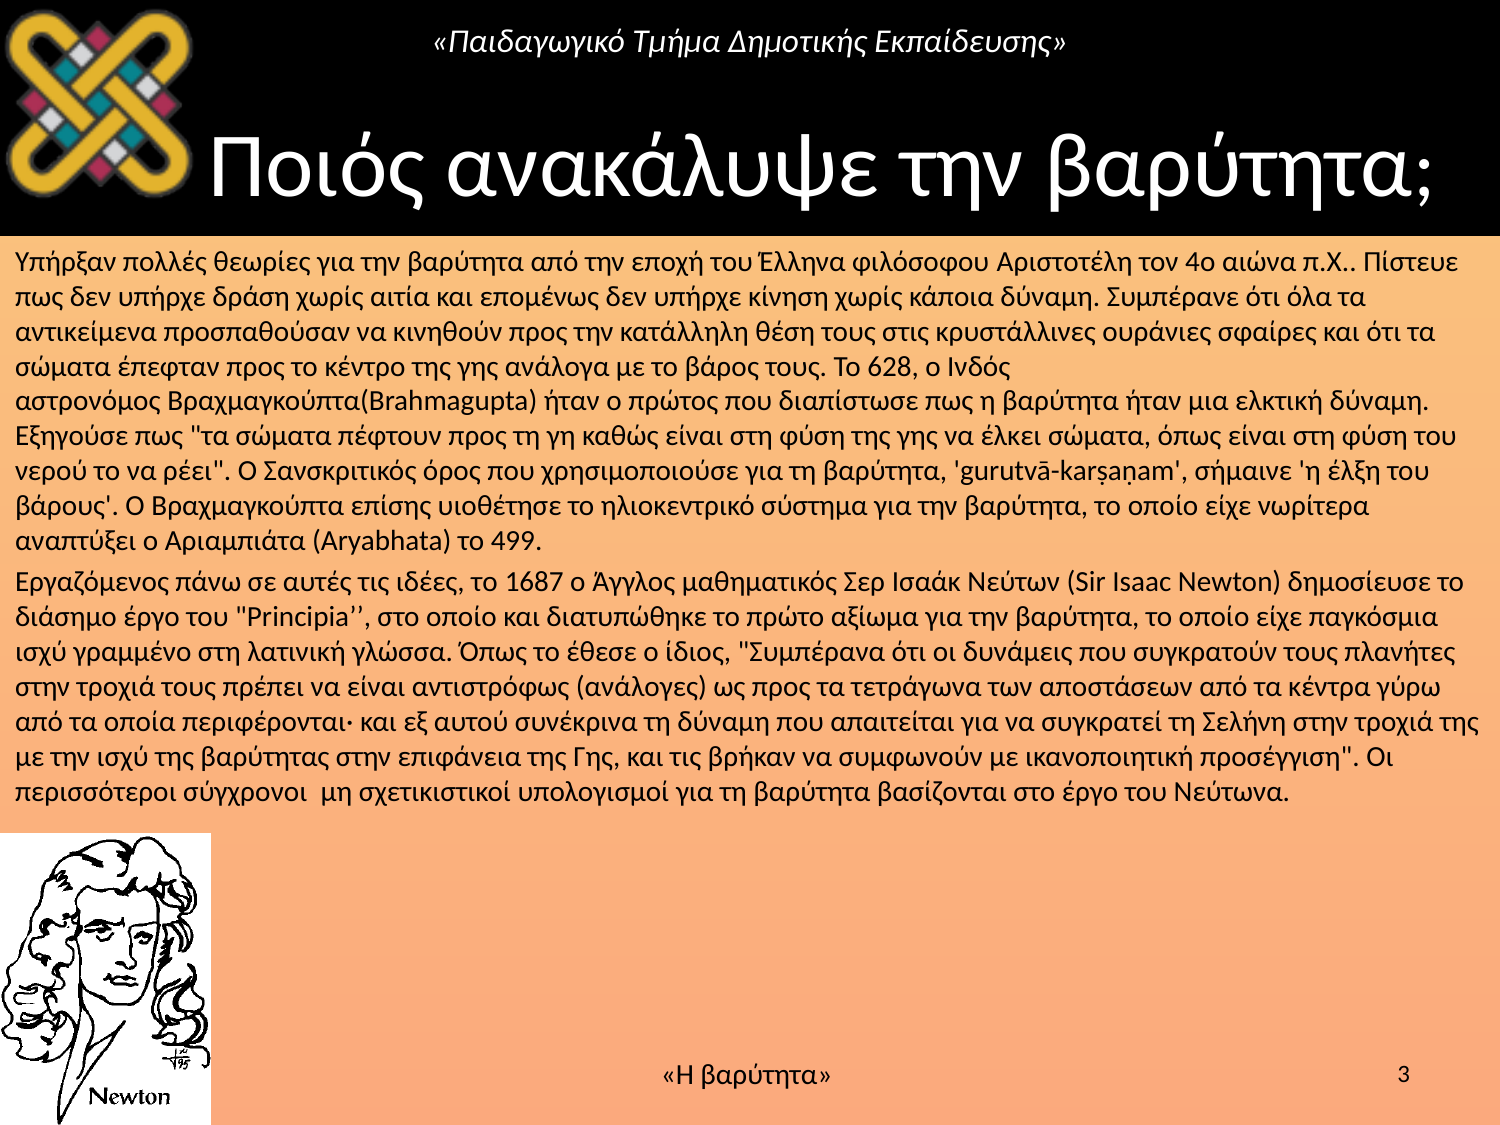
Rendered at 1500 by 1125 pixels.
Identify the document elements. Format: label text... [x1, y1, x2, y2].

slide_number 3 [1074, 1042, 1425, 1103]
subtitle Υπήρξαν πολλές θεωρίες για την βαρύτητα από την εποχή του Έλληνα φιλόσοφου Αριστοτέλη τον 4ο αιώνα π.Χ.. Πίστευε πως δεν υπήρχε δράση χωρίς αιτία και επομένως δεν υπήρχε κίνηση χωρίς κάποια δύναμη. Συμπέρανε ότι όλα τα αντικείμενα προσπαθούσαν να κινηθούν προς την κατάλληλη θέση τους στις κρυστάλλινες ουράνιες σφαίρες και ότι τα σώματα έπεφταν προς το κέντρο της γης ανάλογα με το βάρος τους. Το 628, ο Ινδός αστρονόμος Βραχμαγκούπτα(Brahmagupta) ήταν ο πρώτος που διαπίστωσε πως η βαρύτητα ήταν μια ελκτική δύναμη. Εξηγούσε πως "τα σώματα πέφτουν προς τη γη καθώς είναι στη φύση της γης να έλκει σώματα, όπως είναι στη φύση του νερού το να ρέει". Ο Σανσκριτικός όρος που χρησιμοποιούσε για τη βαρύτητα, 'gurutvā-karṣaṇam', σήμαινε 'η έλξη του βάρους'. Ο Βραχμαγκούπτα επίσης υιοθέτησε το ηλιοκεντρικό σύστημα για την βαρύτητα, το οποίο είχε νωρίτερα αναπτύξει ο Αριαμπιάτα (Aryabhata) το 499. Εργαζόμενος πάνω σε αυτές τις ιδέες, το 1687 ο Άγγλος μαθηματικός Σερ Ισαάκ Νεύτων (Sir Isaac Newton) δημοσίευσε το διάσημο έργο του "Principia’’, στο οποίο και διατυπώθηκε το πρώτο αξίωμα για την βαρύτητα, το οποίο είχε παγκόσμια ισχύ γραμμένο στη λατινική γλώσσα. Όπως το έθεσε ο ίδιος, "Συμπέρανα ότι οι δυνάμεις που συγκρατούν τους πλανήτες στην τροχιά τους πρέπει να είναι αντιστρόφως (ανάλογες) ως προς τα τετράγωνα των αποστάσεων από τα κέντρα γύρω από τα οποία περιφέρονται· και εξ αυτού συνέκρινα τη δύναμη που απαιτείται για να συγκρατεί τη Σελήνη στην τροχιά της με την ισχύ της βαρύτητας στην επιφάνεια της Γης, και τις βρήκαν να συμφωνούν με ικανοποιητική προσέγγιση". Οι περισσότεροι σύγχρονοι μη σχετικιστικοί υπολογισμοί για τη βαρύτητα βασίζονται στο έργο του Νεύτωνα. [0, 234, 1500, 832]
title «Παιδαγωγικό Τμήμα Δημοτικής Εκπαίδευσης» Ποιός ανακάλυψε την βαρύτητα; [0, 0, 1500, 234]
footer «Η βαρύτητα» [512, 1042, 988, 1103]
picture [0, 832, 212, 1125]
picture [0, 0, 200, 205]
